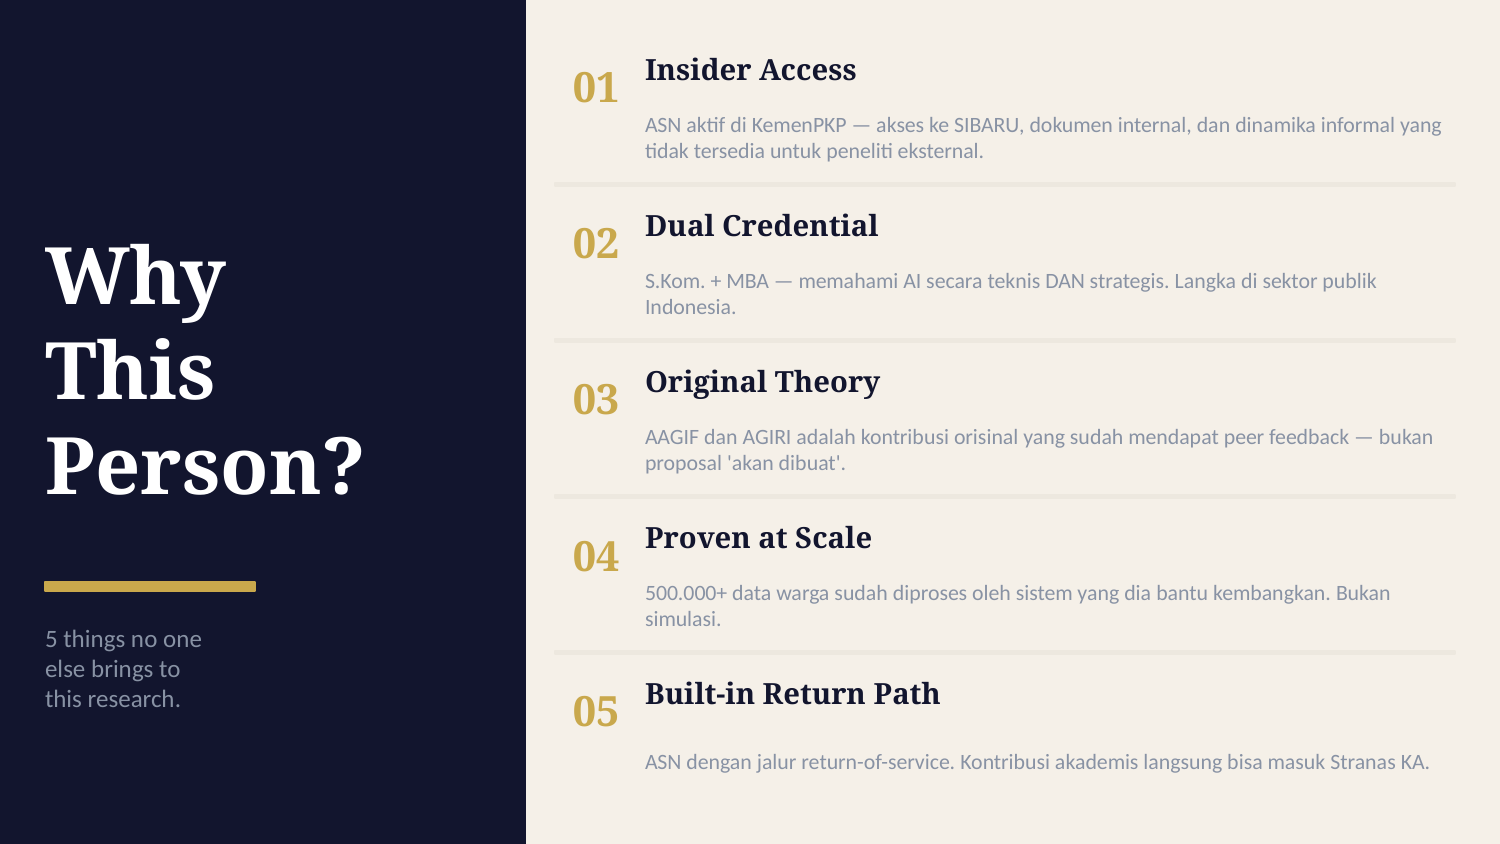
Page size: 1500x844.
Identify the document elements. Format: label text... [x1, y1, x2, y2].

text_box [44, 581, 255, 591]
text_box ASN aktif di KemenPKP — akses ke SIBARU, dokumen internal, dan dinamika informal yang tidak tersedia untuk peneliti eksternal. [644, 98, 1455, 174]
text_box 01 [555, 45, 638, 128]
text_box 05 [555, 668, 638, 752]
text_box 02 [555, 201, 638, 284]
text_box Why This Person? [44, 179, 480, 555]
text_box 500.000+ data warga sudah diproses oleh sistem yang dia bantu kembangkan. Bukan simulasi. [644, 566, 1455, 642]
text_box AAGIF dan AGIRI adalah kontribusi orisinal yang sudah mendapat peer feedback — bukan proposal 'akan dibuat'. [644, 410, 1455, 486]
text_box 04 [555, 513, 638, 596]
text_box 03 [555, 356, 638, 440]
text_box S.Kom. + MBA — memahami AI secara teknis DAN strategis. Langka di sektor publik Indonesia. [644, 254, 1455, 330]
text_box [0, 0, 525, 844]
text_box ASN dengan jalur return-of-service. Kontribusi akademis langsung bisa masuk Stranas KA. [644, 722, 1455, 798]
text_box Built-in Return Path [644, 668, 1455, 717]
text_box Dual Credential [644, 201, 1455, 249]
text_box [554, 338, 1455, 342]
text_box Original Theory [644, 356, 1455, 405]
text_box Proven at Scale [644, 513, 1455, 561]
text_box 5 things no one else brings to this research. [44, 599, 480, 735]
text_box Insider Access [644, 45, 1455, 93]
